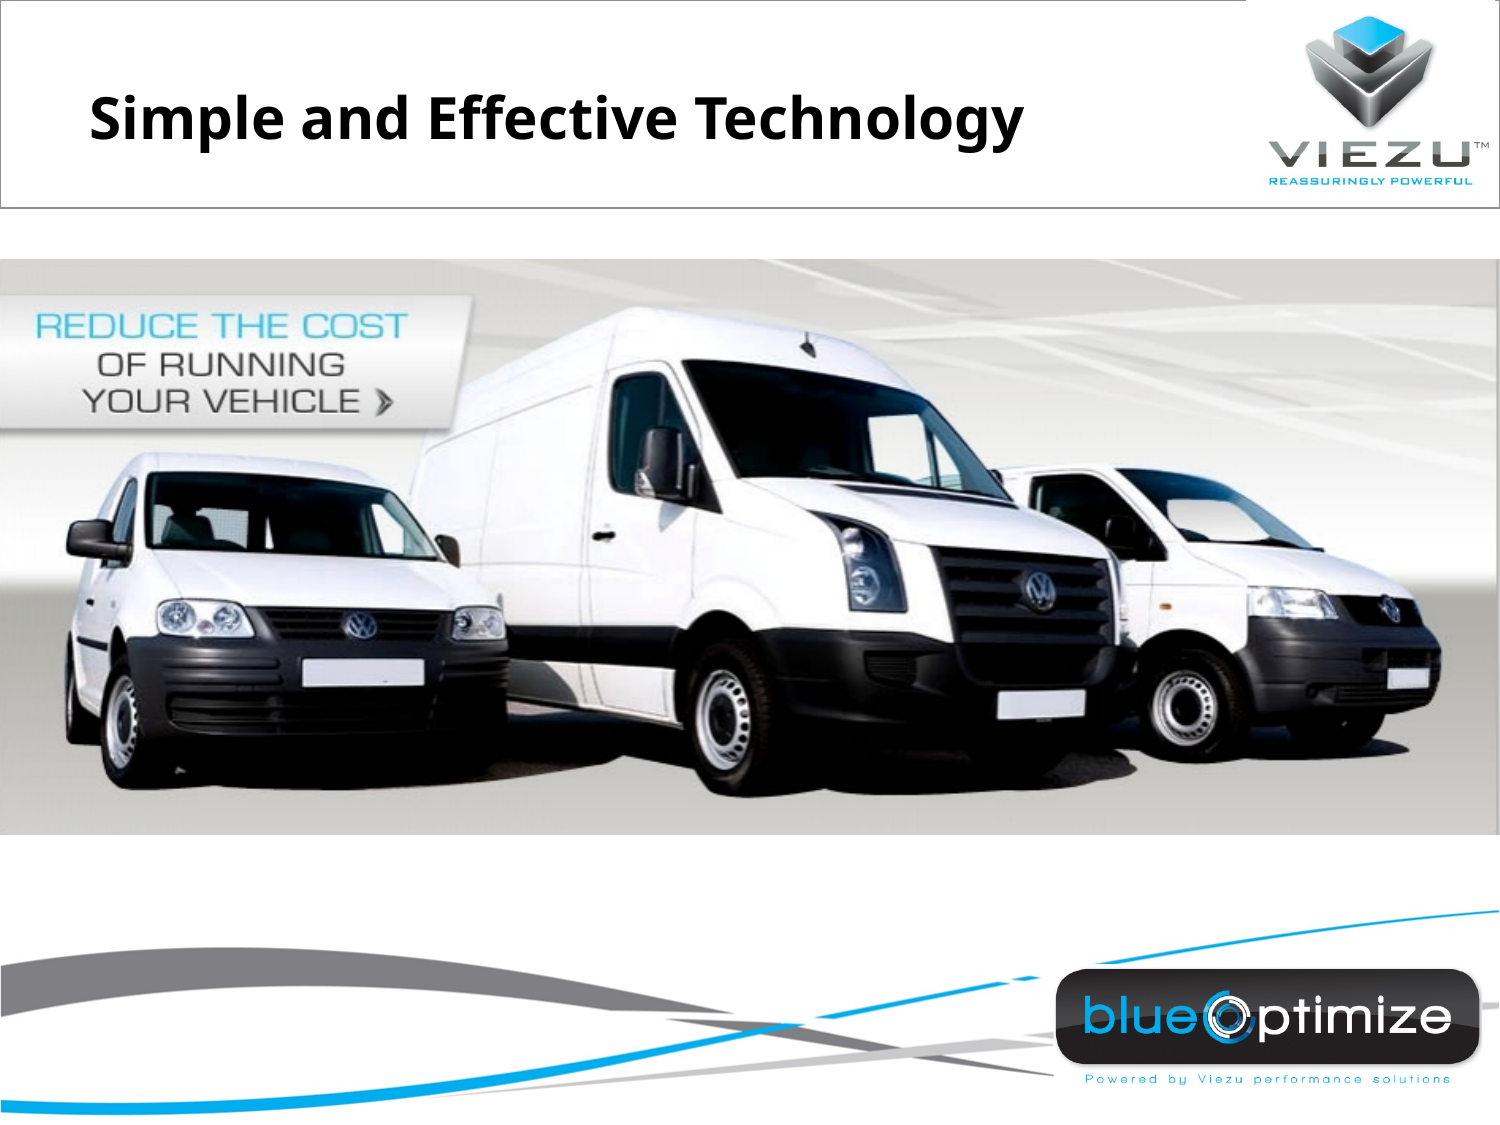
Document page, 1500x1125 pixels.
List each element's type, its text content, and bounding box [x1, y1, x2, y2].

picture [0, 889, 1500, 1125]
text_box Simple and Effective Technology [75, 19, 1247, 207]
picture [0, 258, 1500, 835]
picture [1246, 0, 1496, 204]
